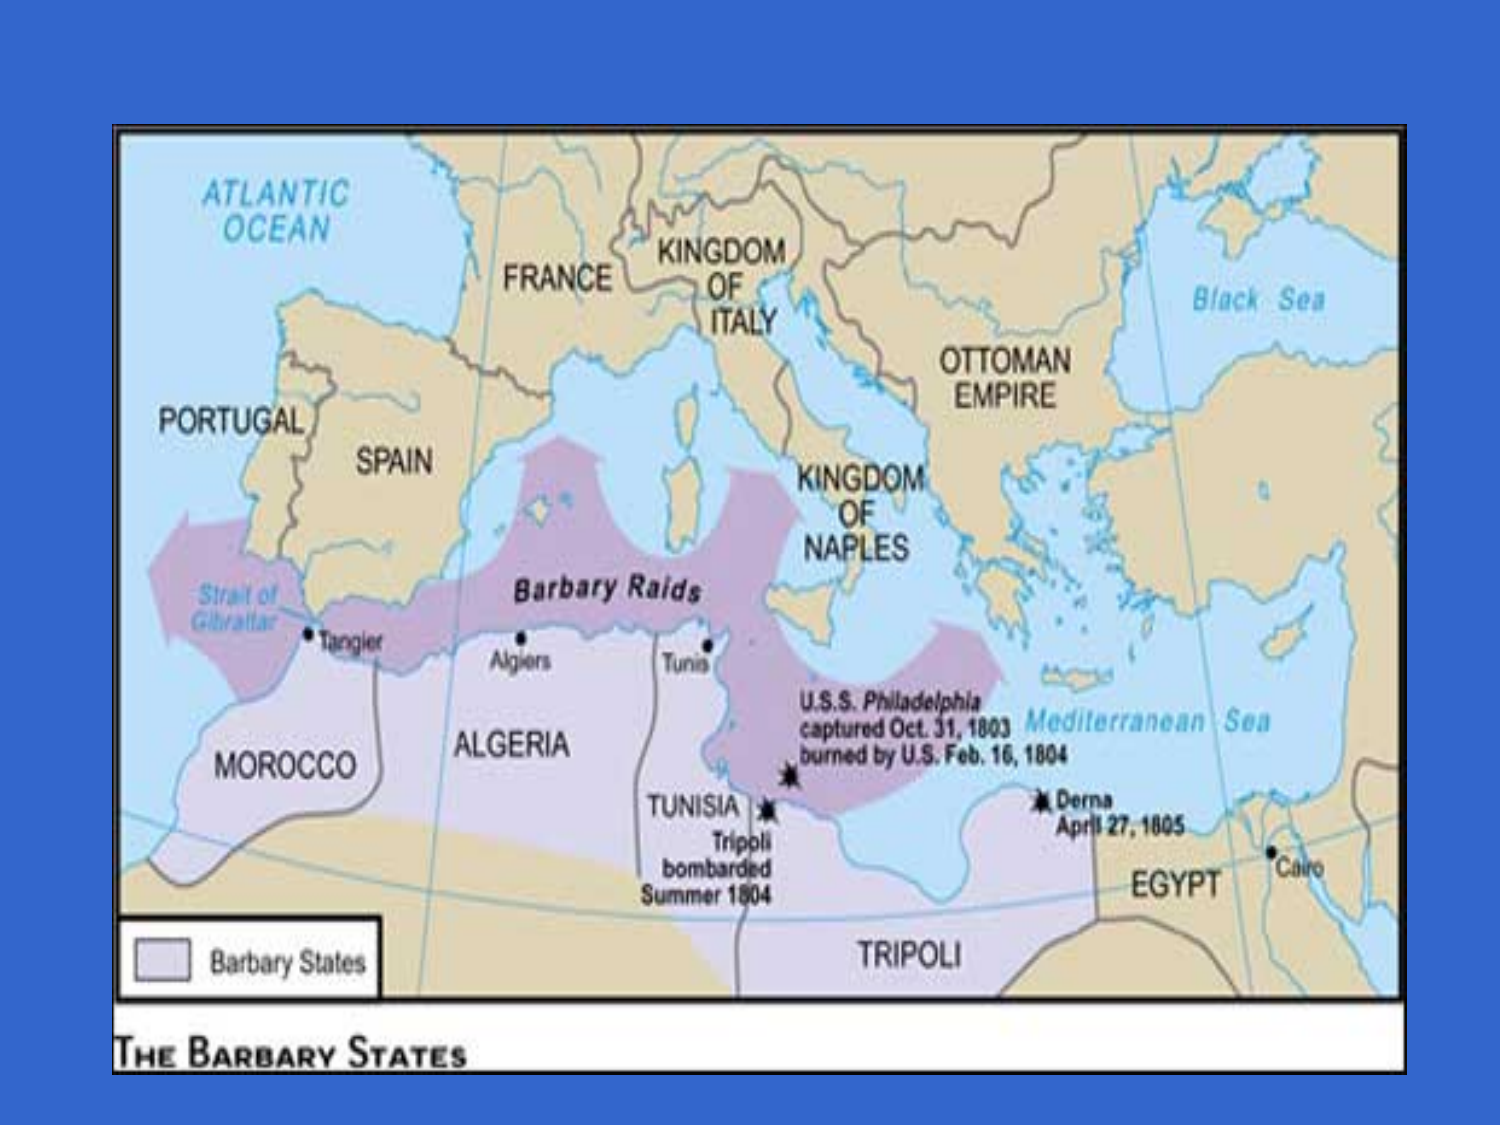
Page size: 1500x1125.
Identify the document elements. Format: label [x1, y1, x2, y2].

picture [112, 124, 1407, 1076]
